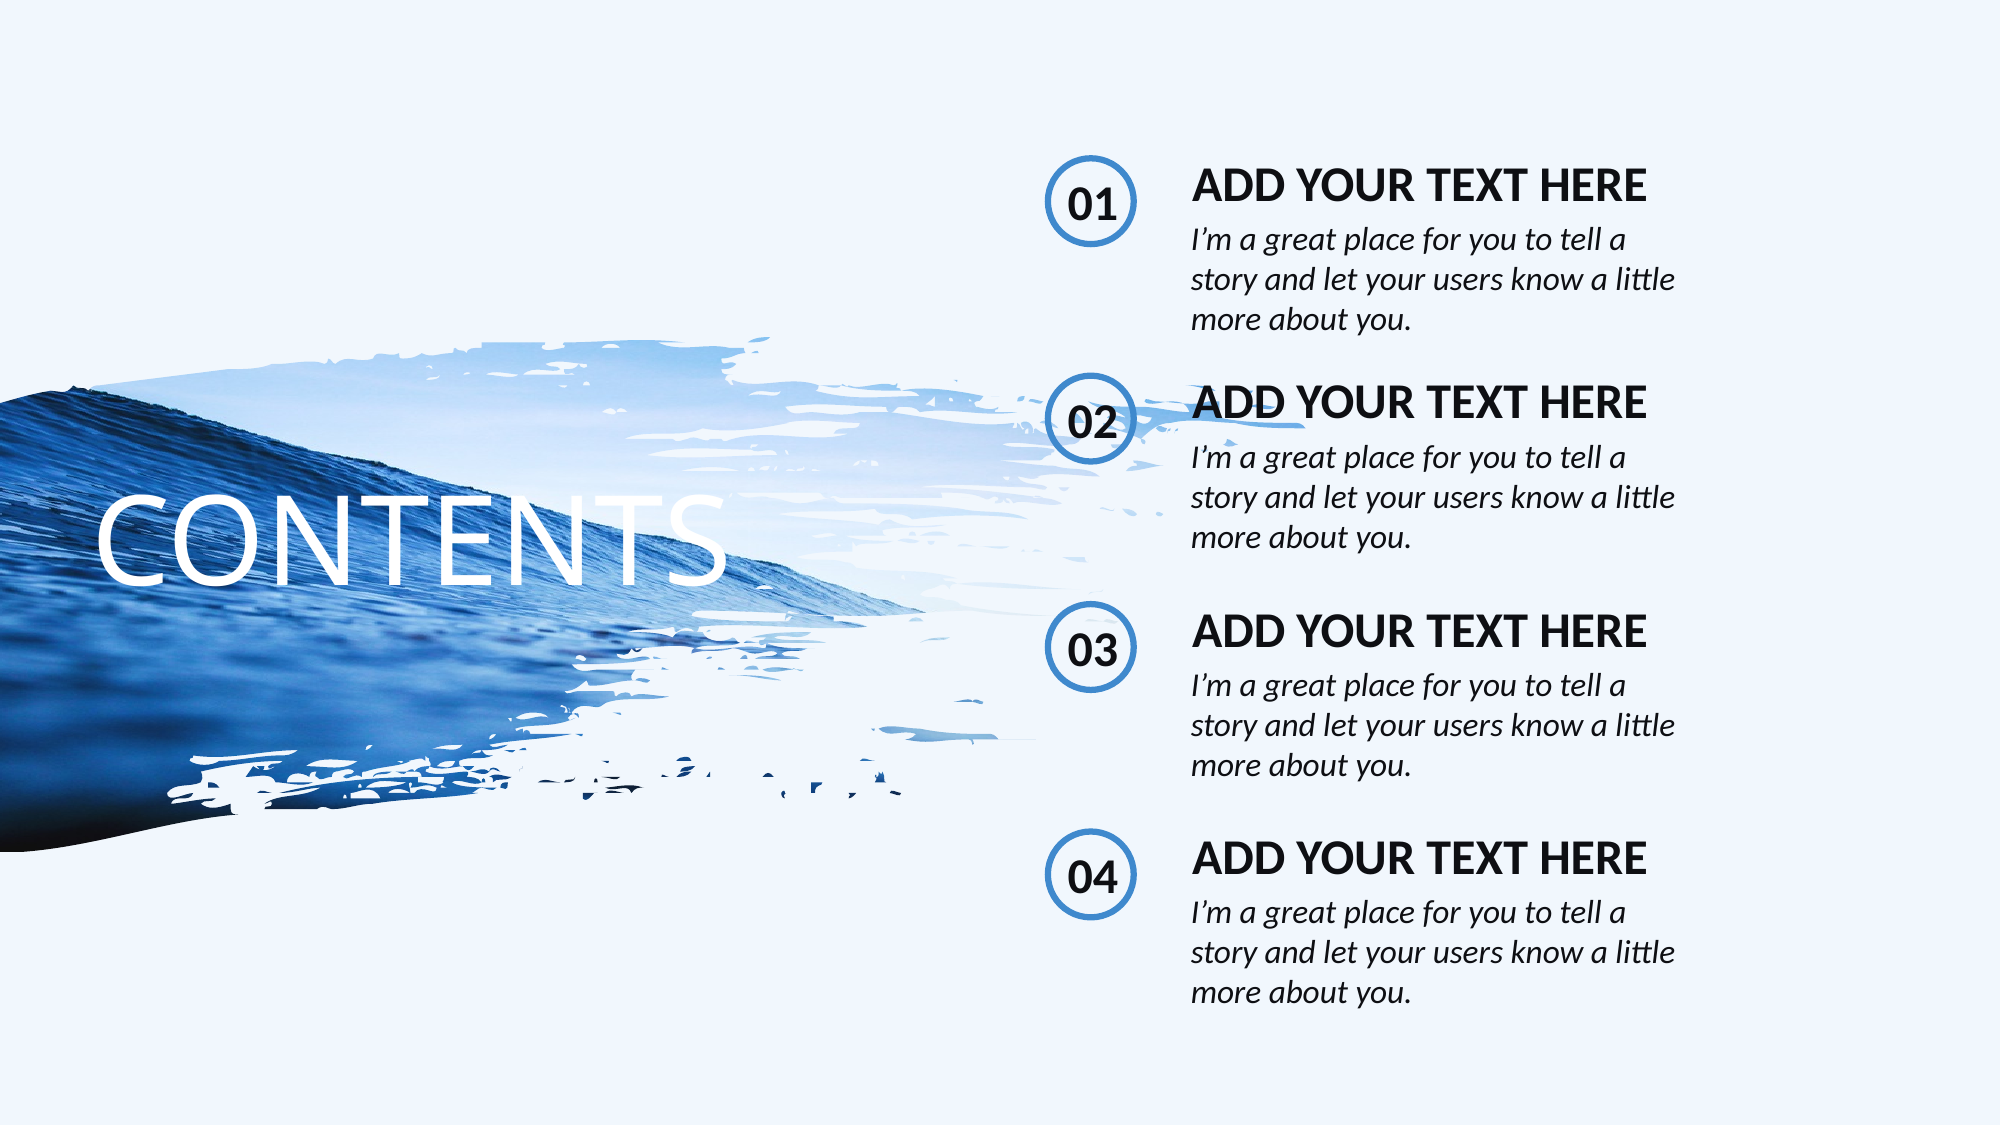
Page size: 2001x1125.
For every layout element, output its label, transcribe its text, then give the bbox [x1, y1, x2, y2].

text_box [1047, 589, 1710, 793]
text_box [747, 337, 771, 343]
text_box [1047, 144, 1710, 347]
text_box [1047, 361, 1710, 564]
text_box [1047, 817, 1710, 1020]
text_box CONTENTS [76, 453, 748, 618]
text_box [0, 340, 1072, 852]
